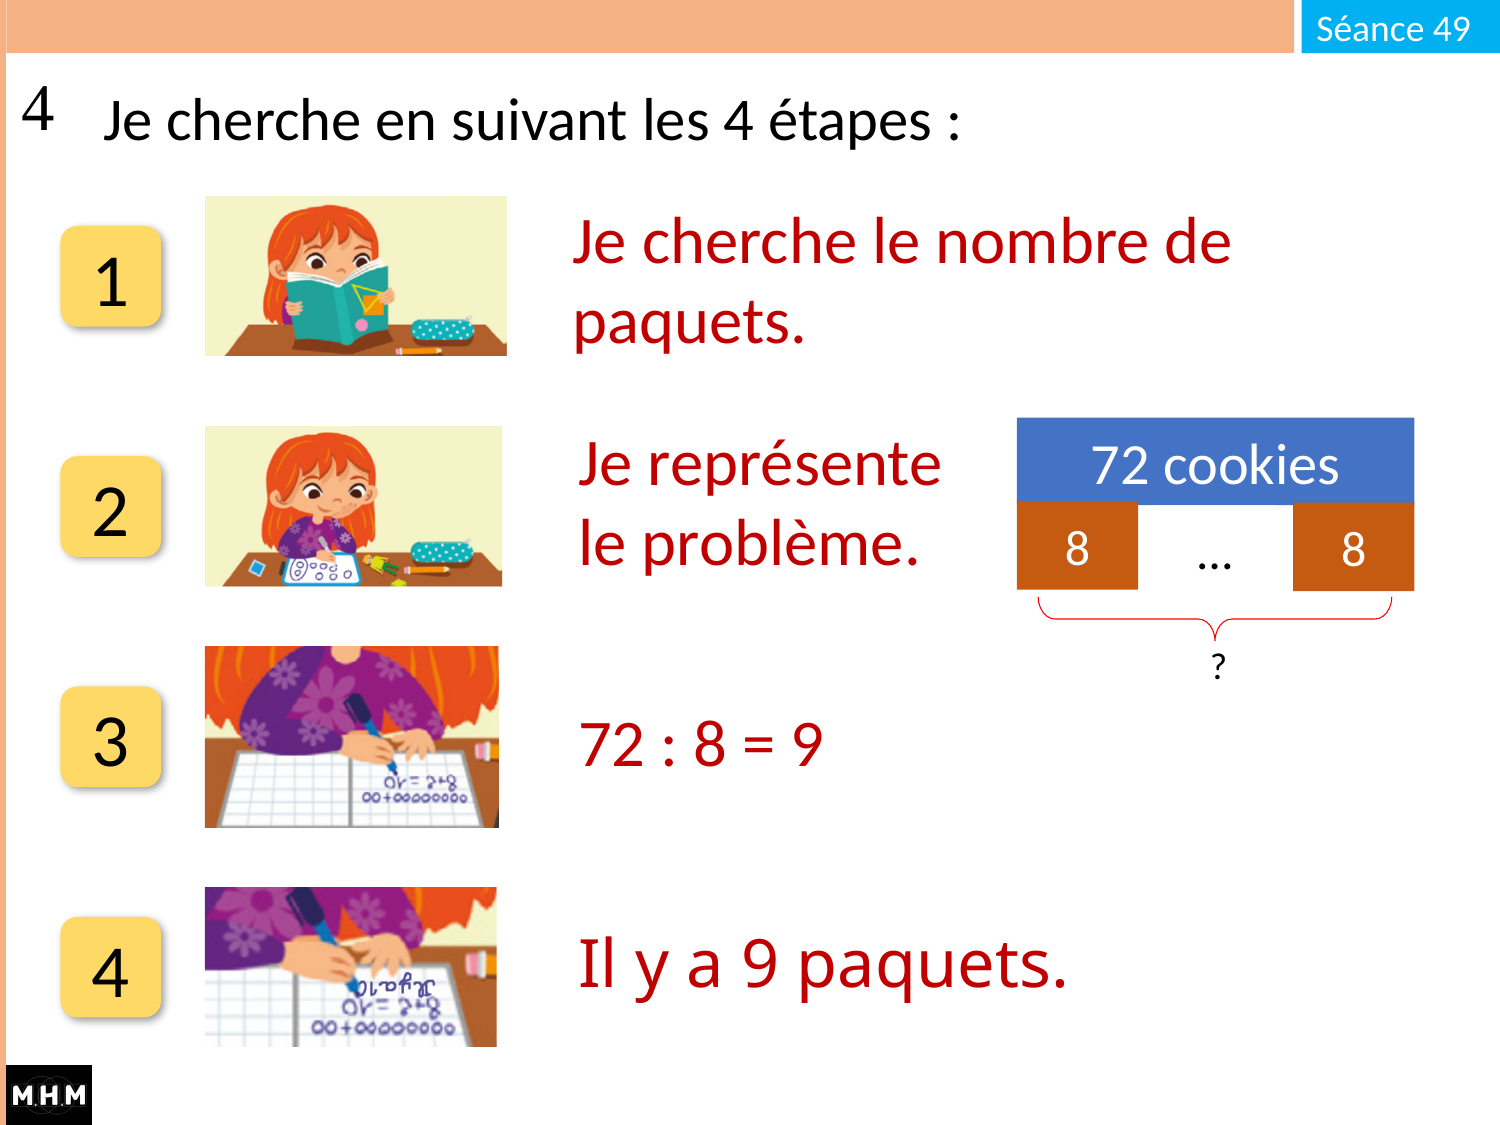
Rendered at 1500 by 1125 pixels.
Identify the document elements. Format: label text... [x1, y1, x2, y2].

title Je cherche en suivant les 4 étapes : [88, 35, 1382, 161]
text_box 2 [59, 455, 163, 558]
text_box 3 [59, 685, 163, 789]
text_box 4 [59, 915, 163, 1019]
picture [204, 887, 497, 1047]
text_box Il y a 9 paquets. [563, 913, 1415, 1009]
text_box 72 cookies [1016, 416, 1415, 506]
picture [204, 426, 503, 587]
text_box 1 [59, 224, 163, 328]
picture [204, 646, 499, 828]
text_box ? [1044, 635, 1393, 693]
text_box Je cherche le nombre de paquets. [558, 189, 1458, 365]
picture [6, 1065, 92, 1125]
text_box [1037, 596, 1393, 635]
picture [204, 196, 515, 356]
text_box … [1153, 504, 1277, 595]
text_box 72 : 8 = 9 [563, 692, 1321, 787]
text_box 8 [1292, 502, 1415, 592]
text_box Je représente le problème. [563, 411, 1415, 587]
text_box 8 [1016, 500, 1139, 591]
